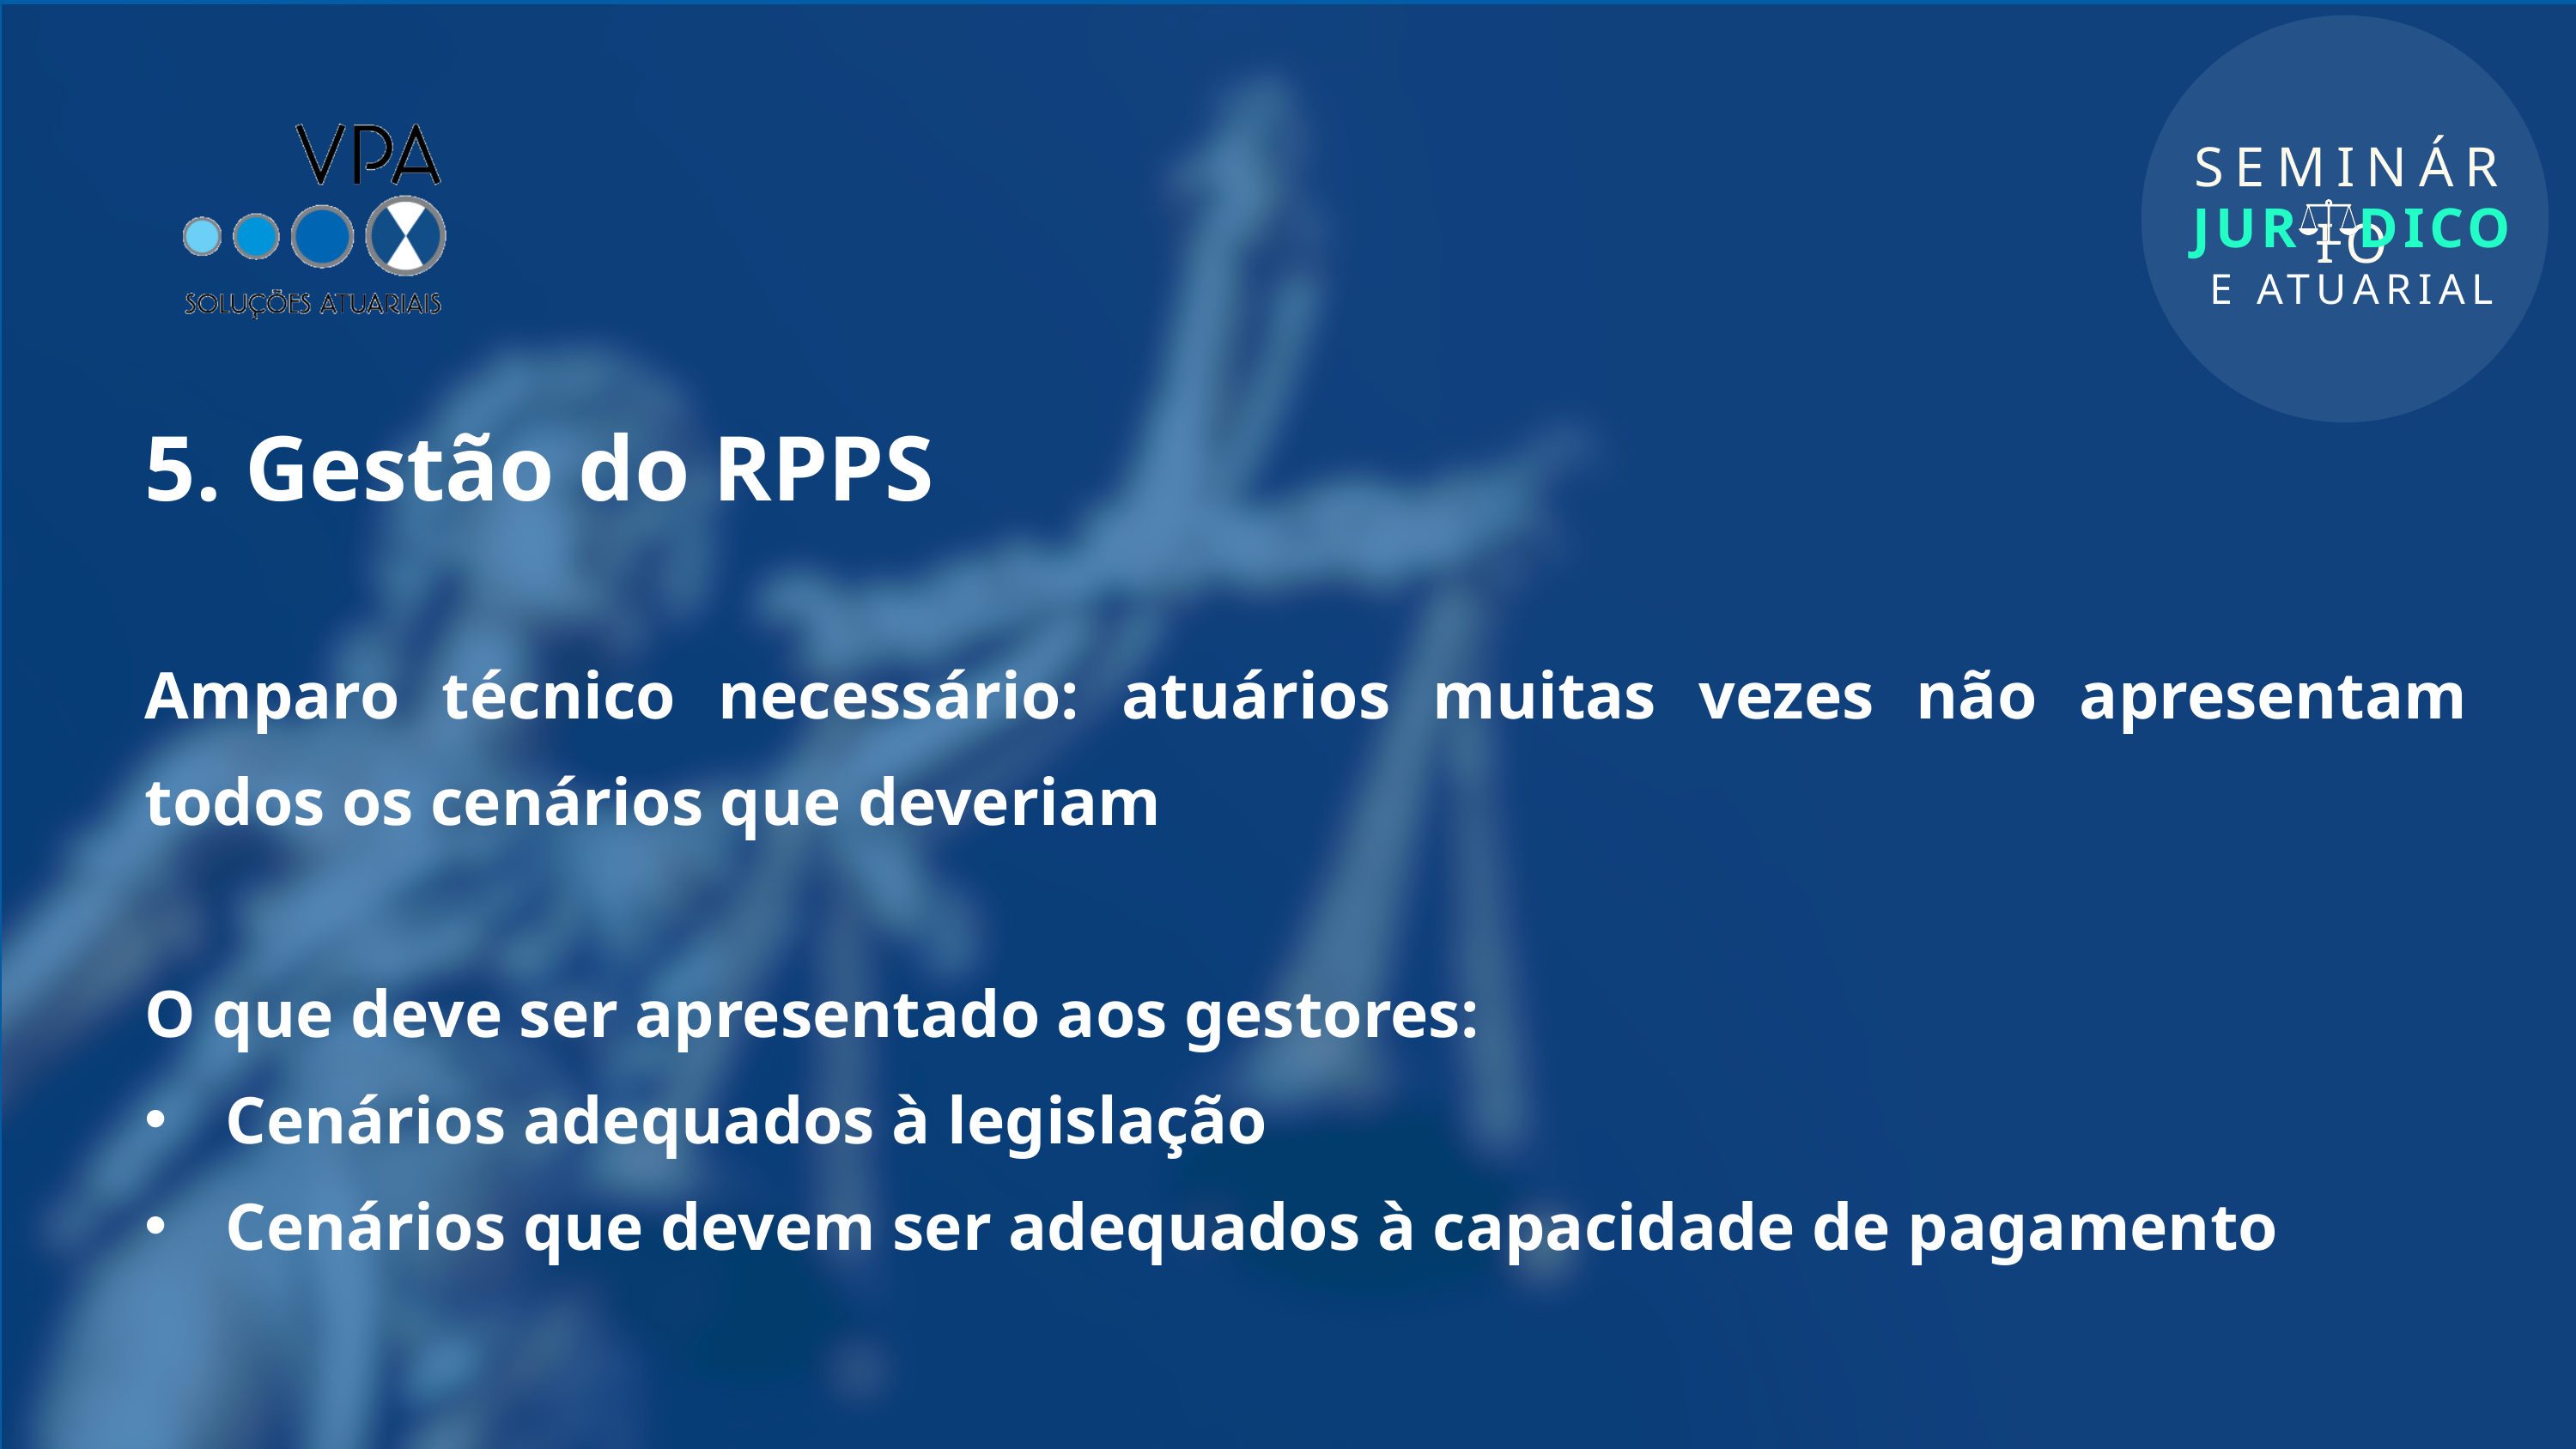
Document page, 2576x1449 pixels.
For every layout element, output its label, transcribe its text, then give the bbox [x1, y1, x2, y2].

picture [182, 123, 448, 320]
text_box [2141, 15, 2549, 423]
text_box [2, 4, 2576, 1449]
text_box 5. Gestão do RPPS Amparo técnico necessário: atuários muitas vezes não apresentam todos os cenários que deveriam O que deve ser apresentado aos gestores: Cenários adequados à legislação Cenários que devem ser adequados à capacidade de pagamento [144, 413, 2469, 1264]
